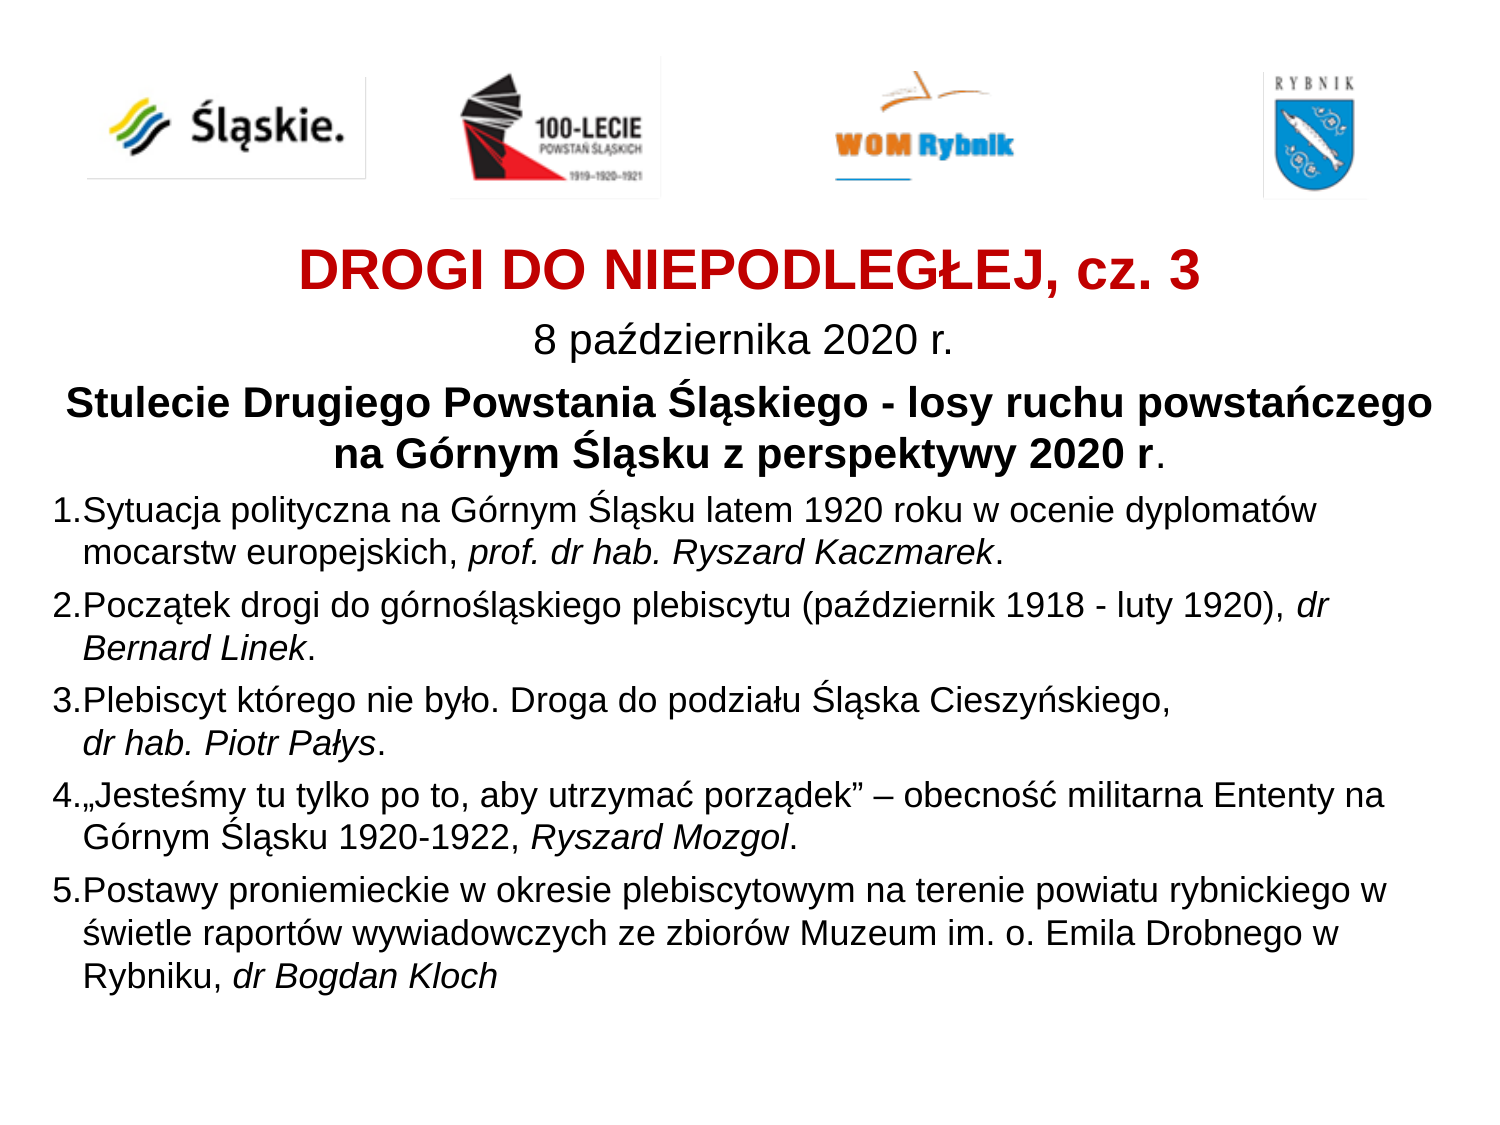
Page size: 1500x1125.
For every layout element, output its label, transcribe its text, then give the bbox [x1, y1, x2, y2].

picture [449, 56, 663, 201]
picture [1262, 72, 1369, 201]
text_box DROGI DO NIEPODLEGŁEJ, cz. 3 8 października 2020 r. Stulecie Drugiego Powstania Śląskiego - losy ruchu powstańczego na Górnym Śląsku z perspektywy 2020 r. Sytuacja polityczna na Górnym Śląsku latem 1920 roku w ocenie dyplomatów mocarstw europejskich, prof. dr hab. Ryszard Kaczmarek. Początek drogi do górnośląskiego plebiscytu (październik 1918 - luty 1920), dr Bernard Linek. Plebiscyt którego nie było. Droga do podziału Śląska Cieszyńskiego, dr hab. Piotr Pałys. „Jesteśmy tu tylko po to, aby utrzymać porządek” – obecność militarna Ententy na Górnym Śląsku 1920-1922, Ryszard Mozgol. Postawy proniemieckie w okresie plebiscytowym na terenie powiatu rybnickiego w świetle raportów wywiadowczych ze zbiorów Muzeum im. o. Emila Drobnego w Rybniku, dr Bogdan Kloch [37, 224, 1463, 1005]
picture [835, 71, 1019, 187]
picture [87, 76, 369, 183]
